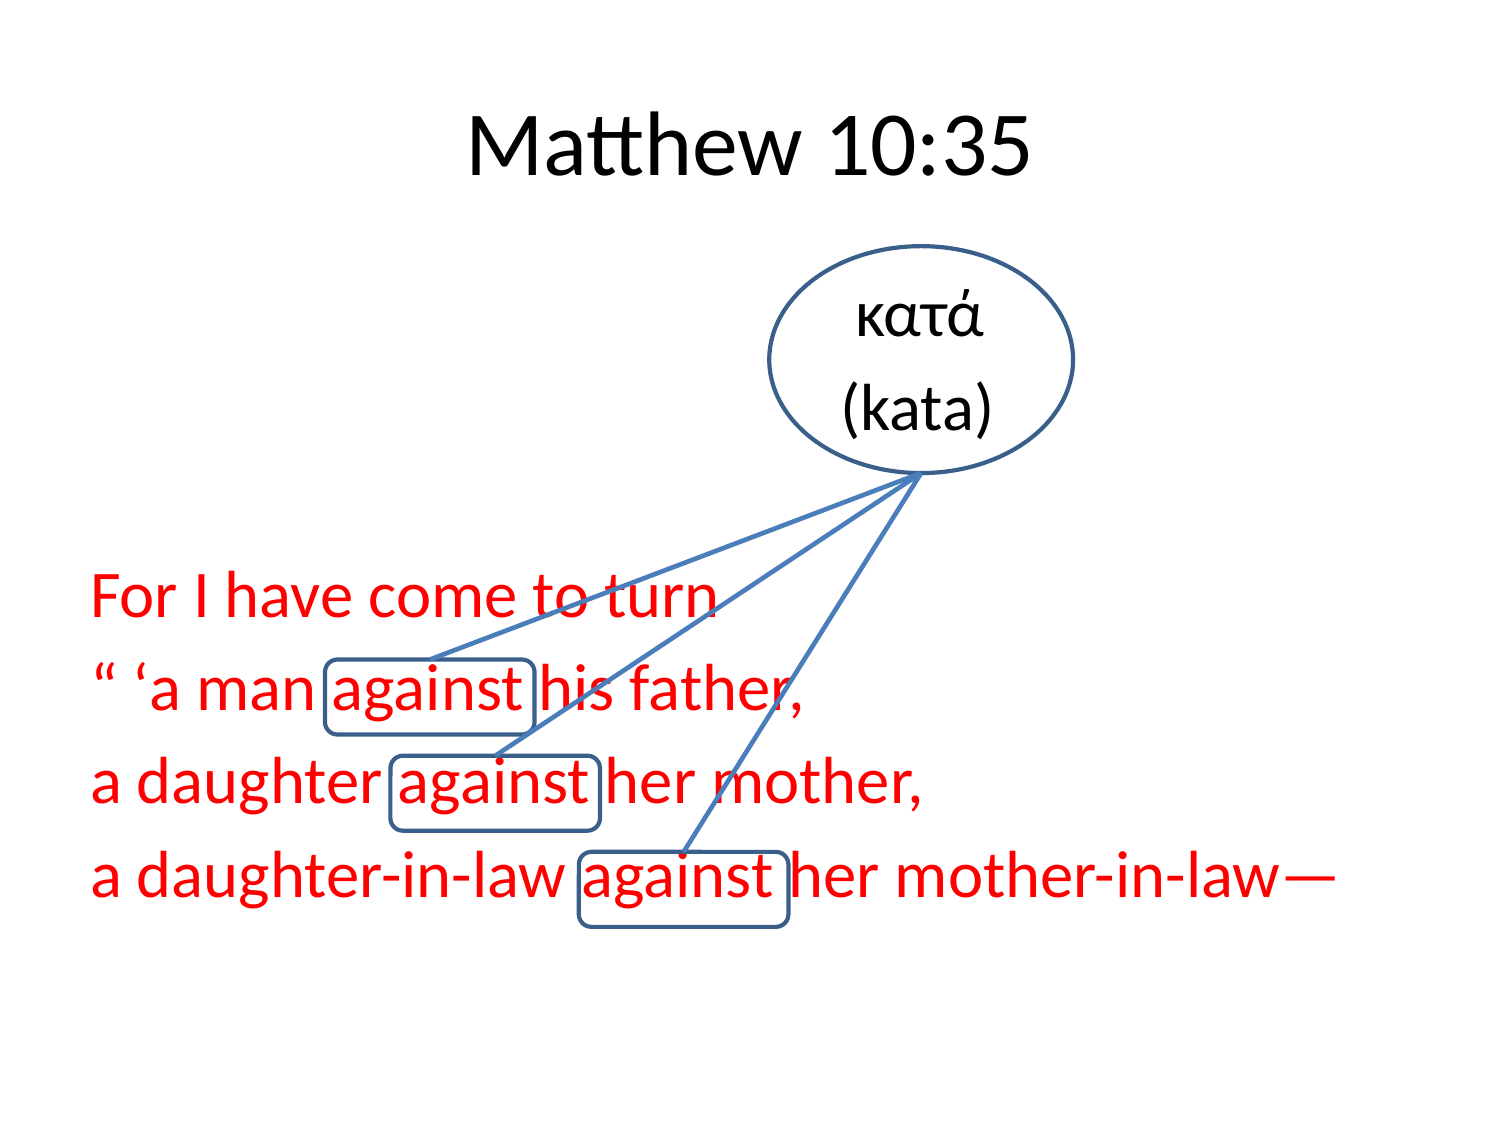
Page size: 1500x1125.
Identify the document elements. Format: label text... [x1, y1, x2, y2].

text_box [429, 472, 682, 660]
title Matthew 10:35 [75, 45, 1425, 233]
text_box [494, 669, 678, 756]
text_box [388, 753, 603, 833]
list κατά (kata) For I have come to turn “ ‘a man against his father, a daughter against her mother, a daughter-in-law against her mother-in-law— [75, 262, 1425, 1005]
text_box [683, 472, 922, 853]
text_box [576, 849, 791, 929]
text_box [767, 244, 1076, 476]
text_box [322, 657, 489, 737]
